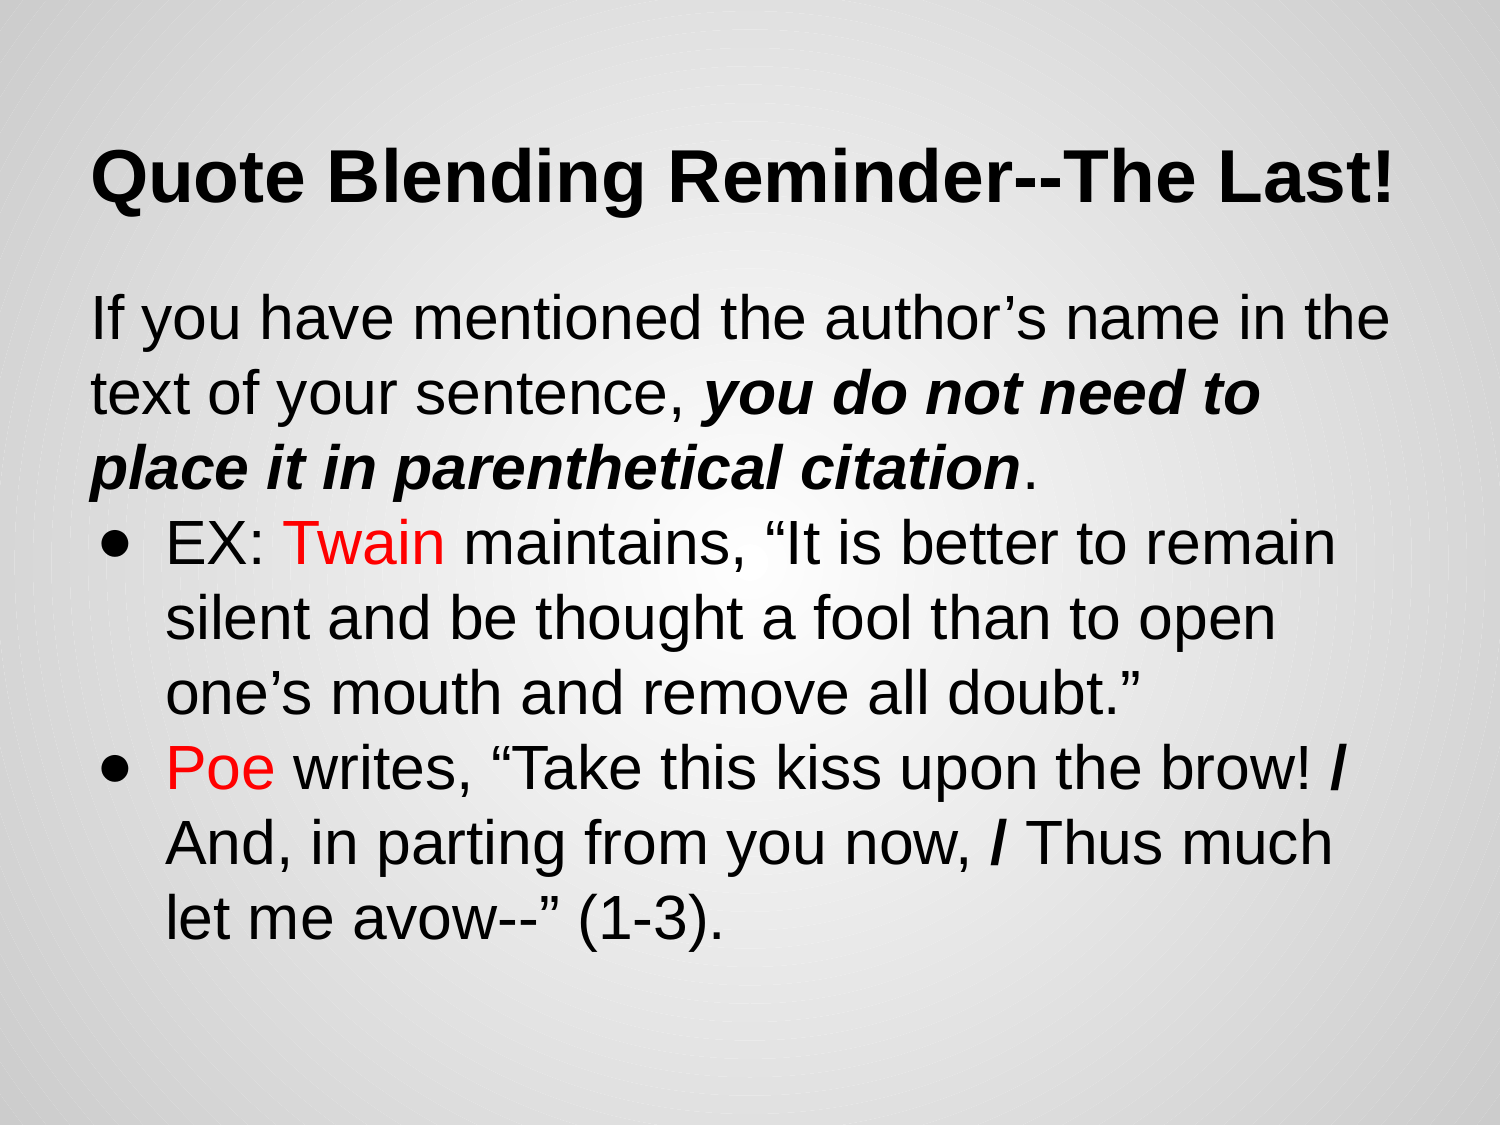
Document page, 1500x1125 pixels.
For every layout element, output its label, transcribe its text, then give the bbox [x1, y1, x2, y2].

list If you have mentioned the author’s name in the text of your sentence, you do not need to place it in parenthetical citation. EX: Twain maintains, “It is better to remain silent and be thought a fool than to open one’s mouth and remove all doubt.” Poe writes, “Take this kiss upon the brow! / And, in parting from you now, / Thus much let me avow--” (1-3). [75, 262, 1425, 1078]
title Quote Blending Reminder--The Last! [75, 45, 1425, 233]
